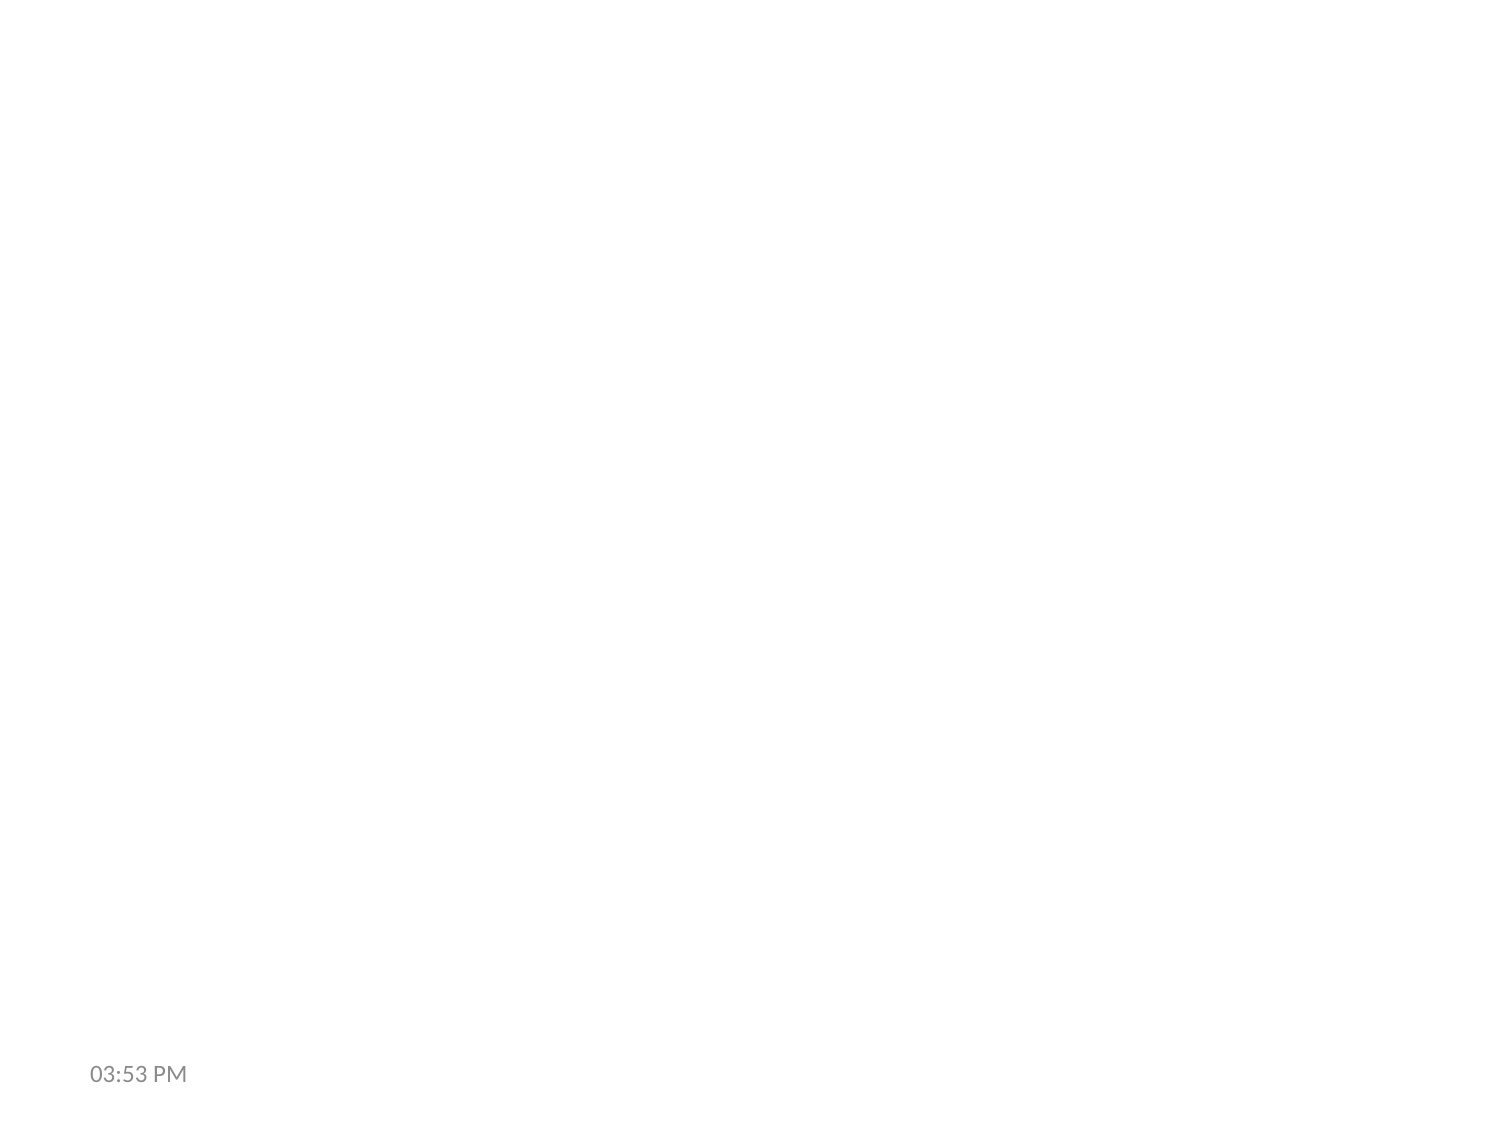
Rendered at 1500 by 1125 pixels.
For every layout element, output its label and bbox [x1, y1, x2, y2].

slide_number [75, 1042, 425, 1103]
